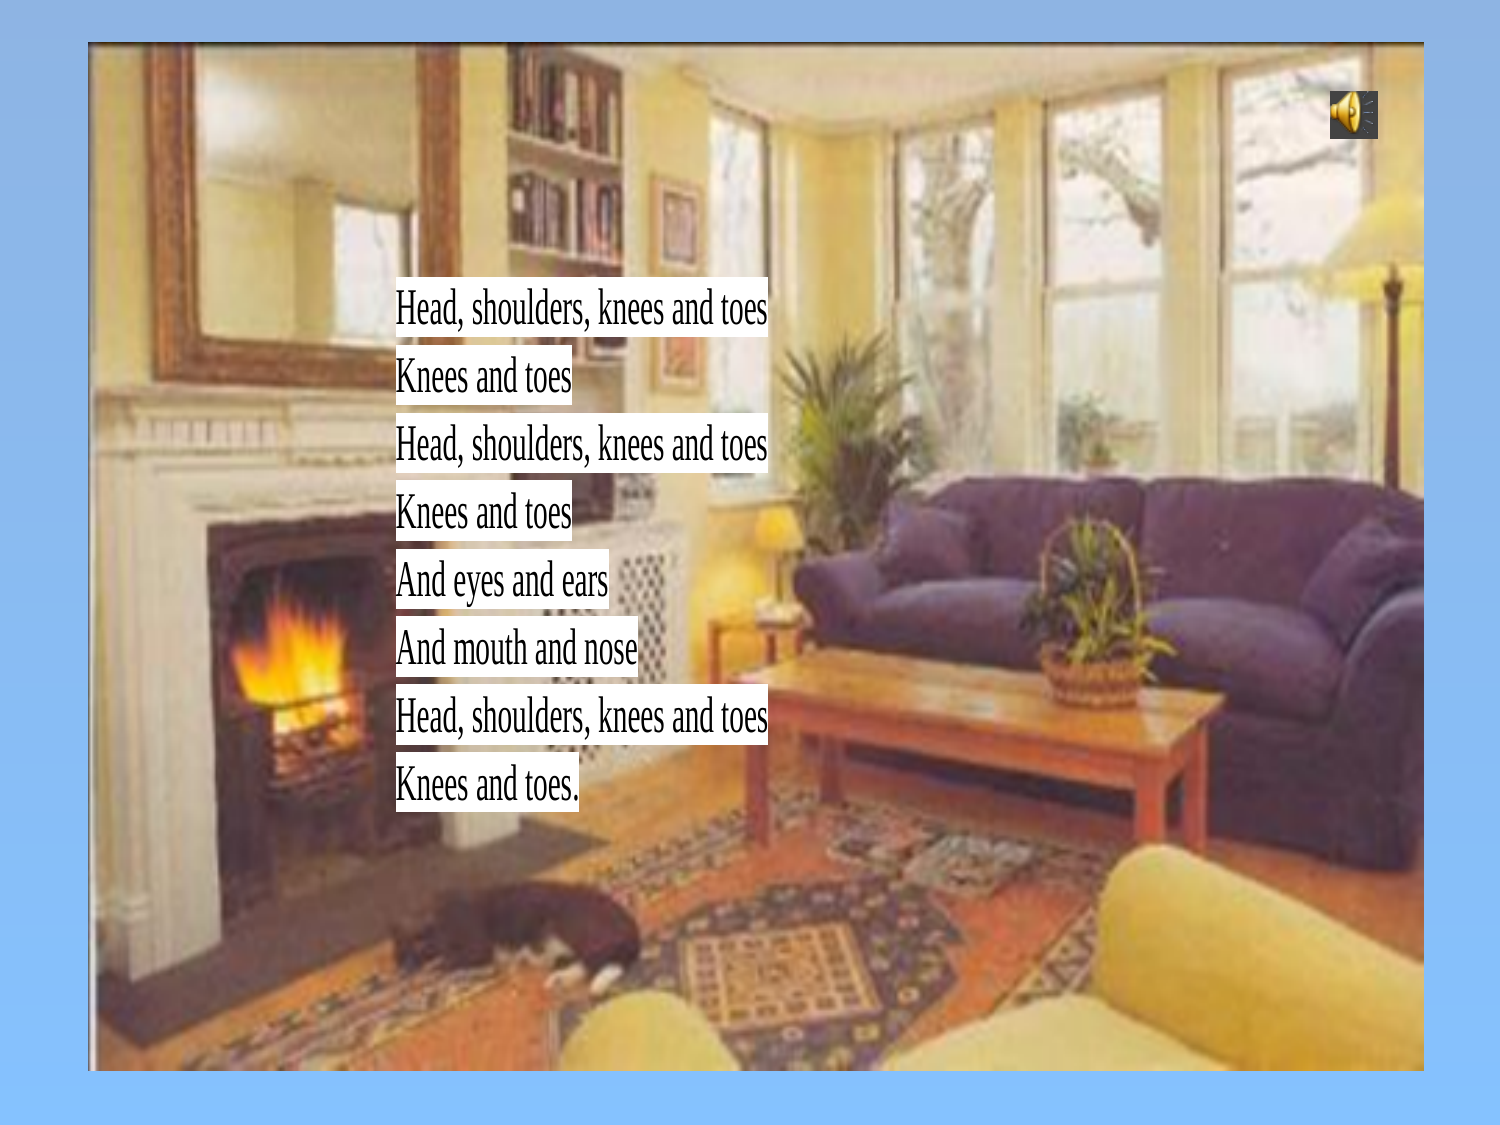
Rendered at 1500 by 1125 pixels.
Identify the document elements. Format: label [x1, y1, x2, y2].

text_box [395, 184, 1373, 858]
picture [88, 42, 1424, 1071]
